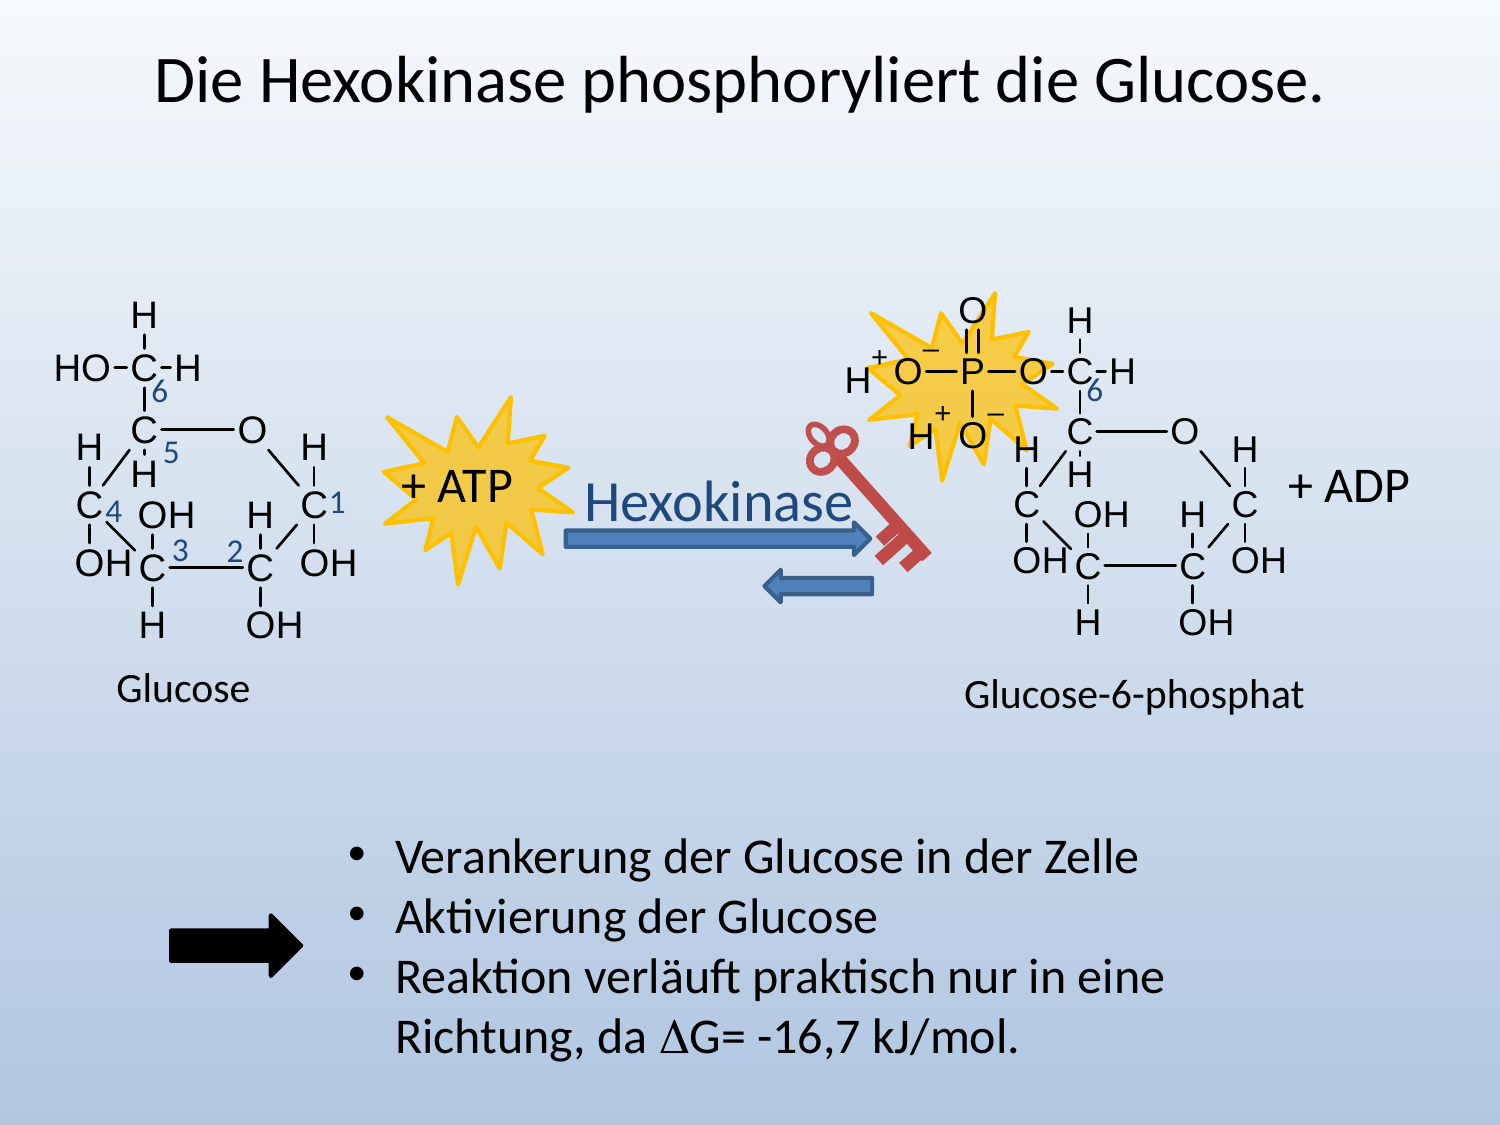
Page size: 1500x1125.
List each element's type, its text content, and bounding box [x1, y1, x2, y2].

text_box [53, 293, 377, 649]
title Die Hexokinase phosphoryliert die Glucose. [139, 0, 1490, 170]
text_box [382, 520, 545, 587]
text_box [385, 415, 440, 445]
text_box [762, 567, 839, 605]
text_box [169, 913, 304, 978]
text_box [447, 395, 547, 445]
text_box [556, 463, 560, 479]
text_box [563, 528, 839, 549]
text_box + ATP [382, 445, 556, 520]
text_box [775, 458, 955, 528]
text_box Verankerung der Glucose in der Zelle Aktivierung der Glucose Reaktion verläuft praktisch nur in eine Richtung, da DG= -16,7 kJ/mol. [333, 815, 1196, 1071]
text_box Glucose-6-phosphat [914, 659, 1355, 724]
text_box + ADP [1292, 445, 1447, 520]
text_box [556, 498, 560, 514]
text_box Hexokinase [560, 456, 776, 541]
text_box Glucose [2, 653, 365, 719]
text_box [844, 289, 1288, 645]
